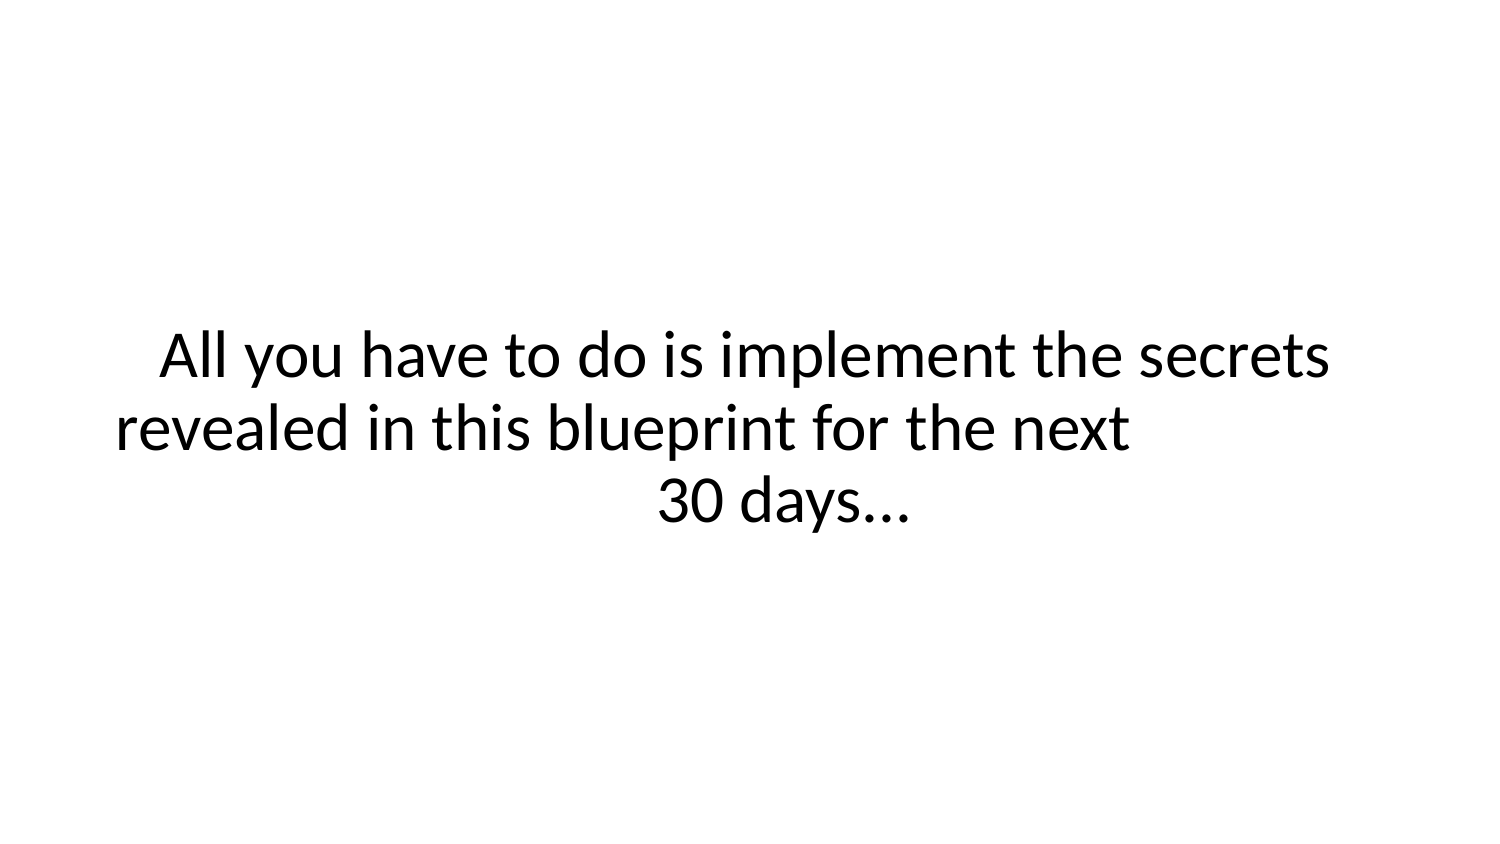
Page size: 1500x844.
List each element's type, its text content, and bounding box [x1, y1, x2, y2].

list All you have to do is implement the secrets revealed in this blueprint for the next 30 days... [99, 311, 1394, 750]
